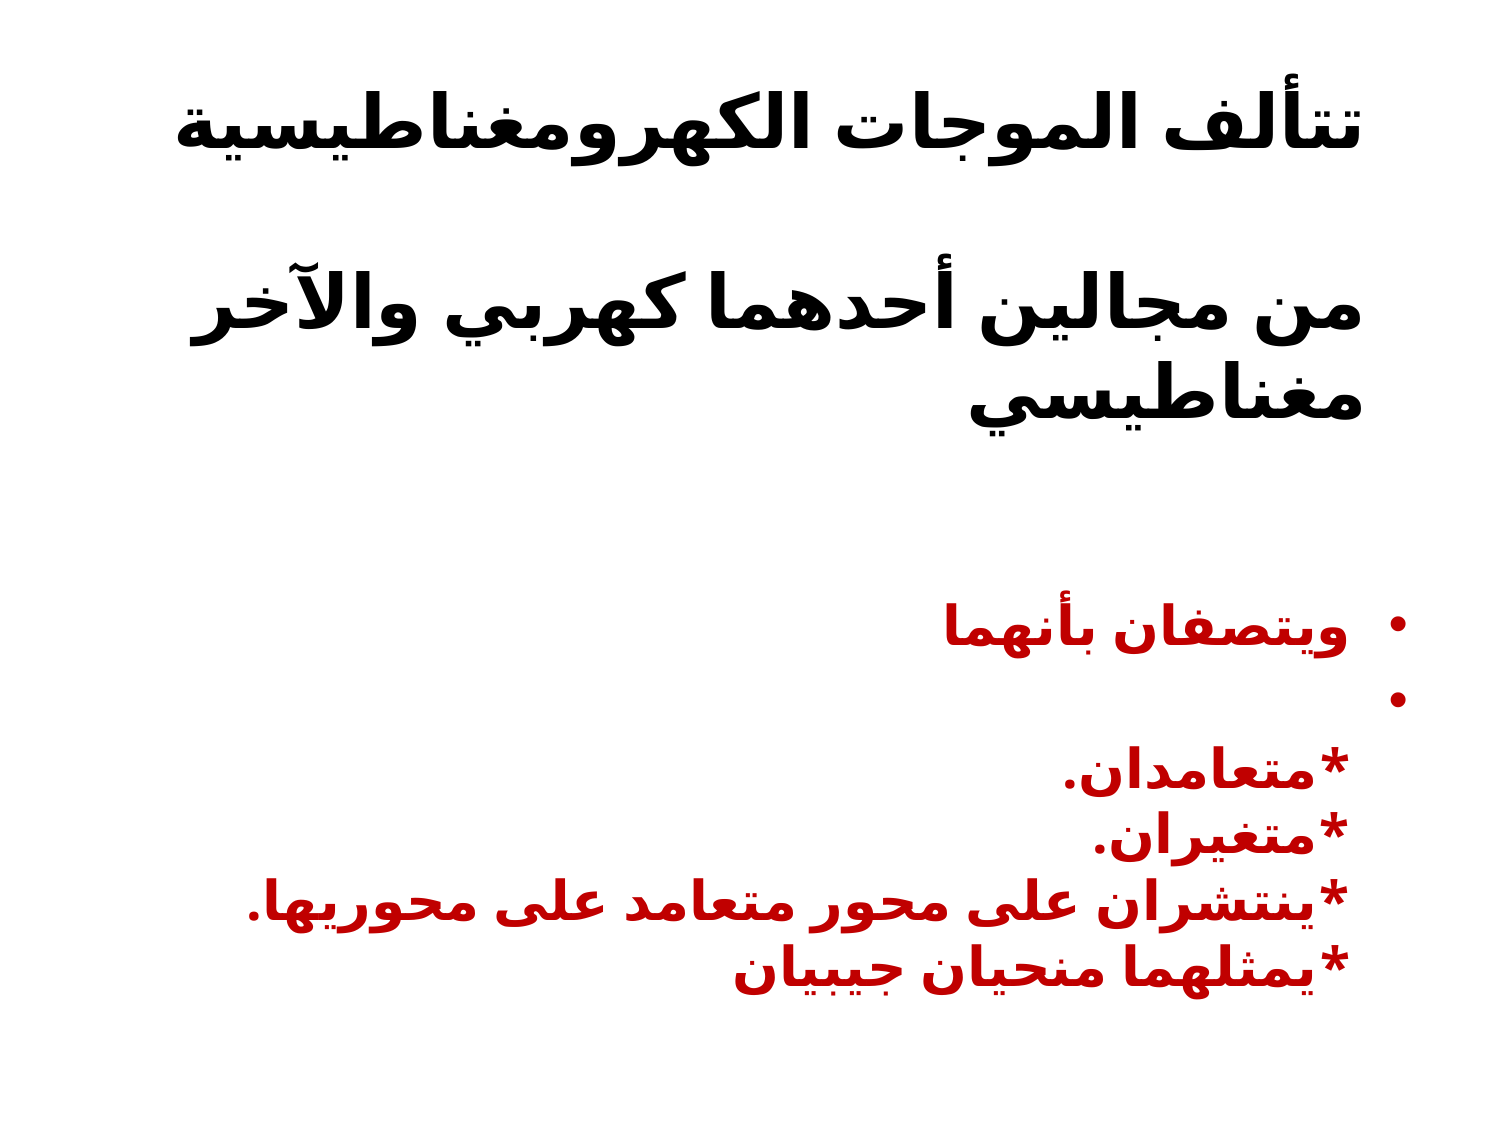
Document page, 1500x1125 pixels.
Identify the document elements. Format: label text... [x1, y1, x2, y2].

list ويتصفان بأنهما *متعامدان. *متغيران. *ينتشران على محور متعامد على محوريها. *يمثلهما منحيان جيبيان [64, 463, 1415, 1125]
text_box تتألف الموجات الكهرومغناطيسية من مجالين أحدهما كهربي والآخر مغناطيسي [64, 66, 1382, 442]
